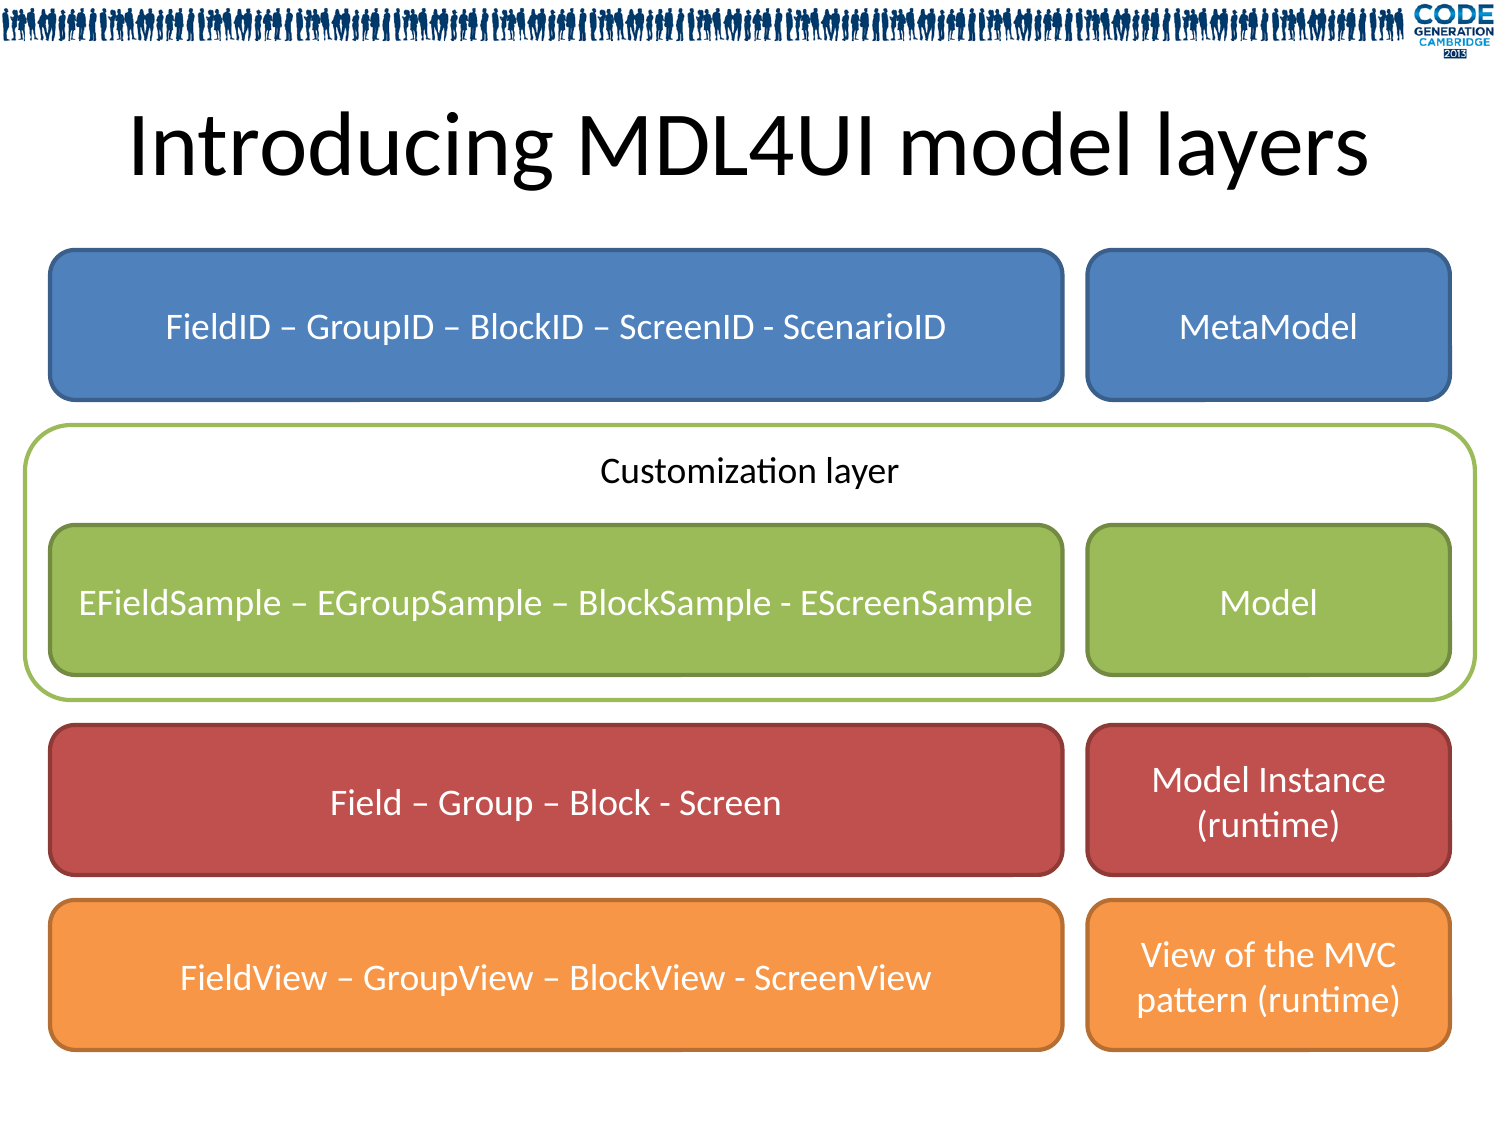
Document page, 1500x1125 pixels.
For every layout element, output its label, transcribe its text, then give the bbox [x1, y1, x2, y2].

text_box FieldView – GroupView – BlockView - ScreenView [47, 897, 1065, 1053]
picture [0, 0, 1500, 75]
title Introducing MDL4UI model layers [75, 45, 1425, 233]
text_box View of the MVC pattern (runtime) [1085, 897, 1453, 1053]
text_box Field – Group – Block - Screen [47, 722, 1065, 878]
text_box MetaModel [1085, 247, 1453, 403]
text_box Model Instance (runtime) [1085, 722, 1453, 878]
text_box Customization layer [22, 422, 1478, 703]
text_box FieldID – GroupID – BlockID – ScreenID - ScenarioID [47, 247, 1065, 403]
text_box Model [1085, 522, 1453, 678]
text_box EFieldSample – EGroupSample – BlockSample - EScreenSample [47, 522, 1065, 678]
